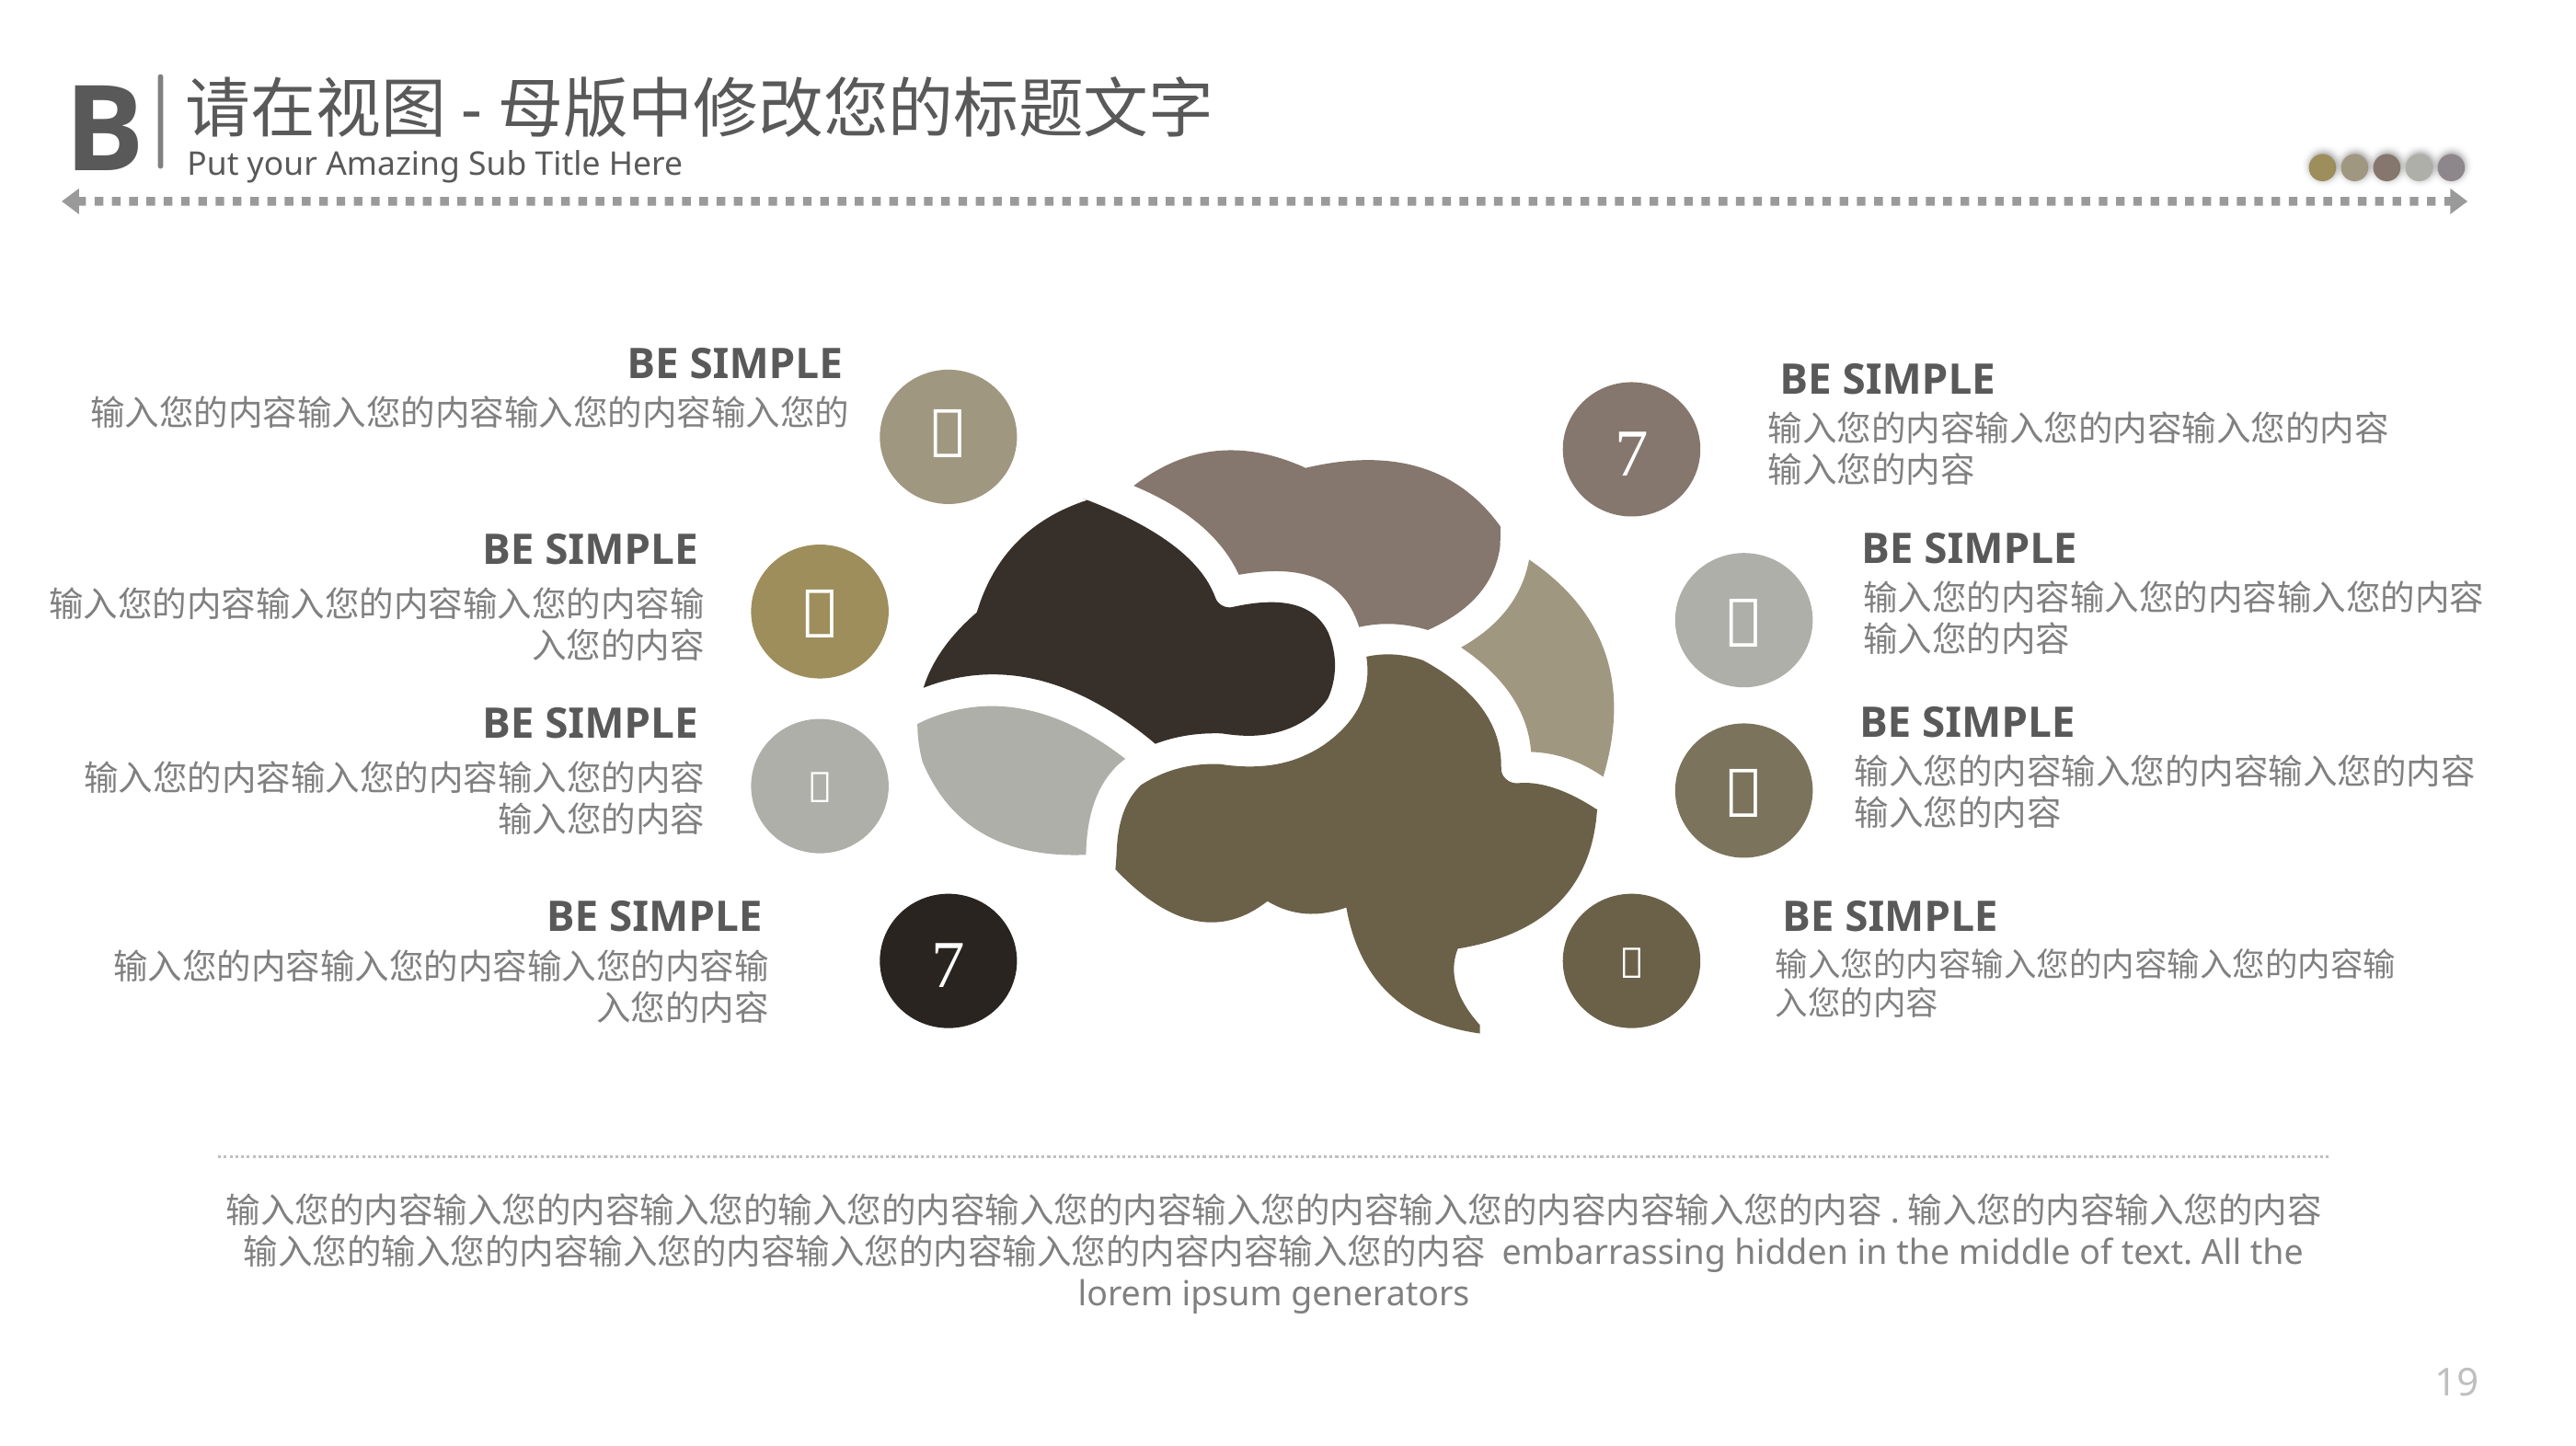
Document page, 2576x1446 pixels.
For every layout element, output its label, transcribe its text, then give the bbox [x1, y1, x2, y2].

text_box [81, 336, 850, 434]
text_box 输入您的内容输入您的内容输入您的输入您的内容输入您的内容输入您的内容输入您的内容内容输入您的内容.输入您的内容输入您的内容输入您的输入您的内容输入您的内容输入您的内容输入您的内容内容输入您的内容 embarrassing hidden in the middle of text. All the lorem ipsum generators [216, 1188, 2332, 1314]
text_box  [878, 367, 1019, 497]
text_box  [1673, 551, 1815, 690]
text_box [81, 889, 769, 1029]
text_box  [878, 901, 912, 1020]
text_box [916, 445, 1631, 1034]
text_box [81, 695, 706, 842]
text_box  [751, 718, 889, 854]
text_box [48, 522, 706, 667]
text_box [1854, 694, 2497, 834]
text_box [1767, 351, 2410, 491]
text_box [1775, 889, 2418, 1023]
text_box  [749, 542, 891, 681]
text_box  [1561, 380, 1703, 519]
text_box  [1639, 894, 1701, 1028]
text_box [1854, 521, 2497, 660]
text_box 19 [2415, 1352, 2499, 1433]
text_box  [1673, 721, 1815, 860]
